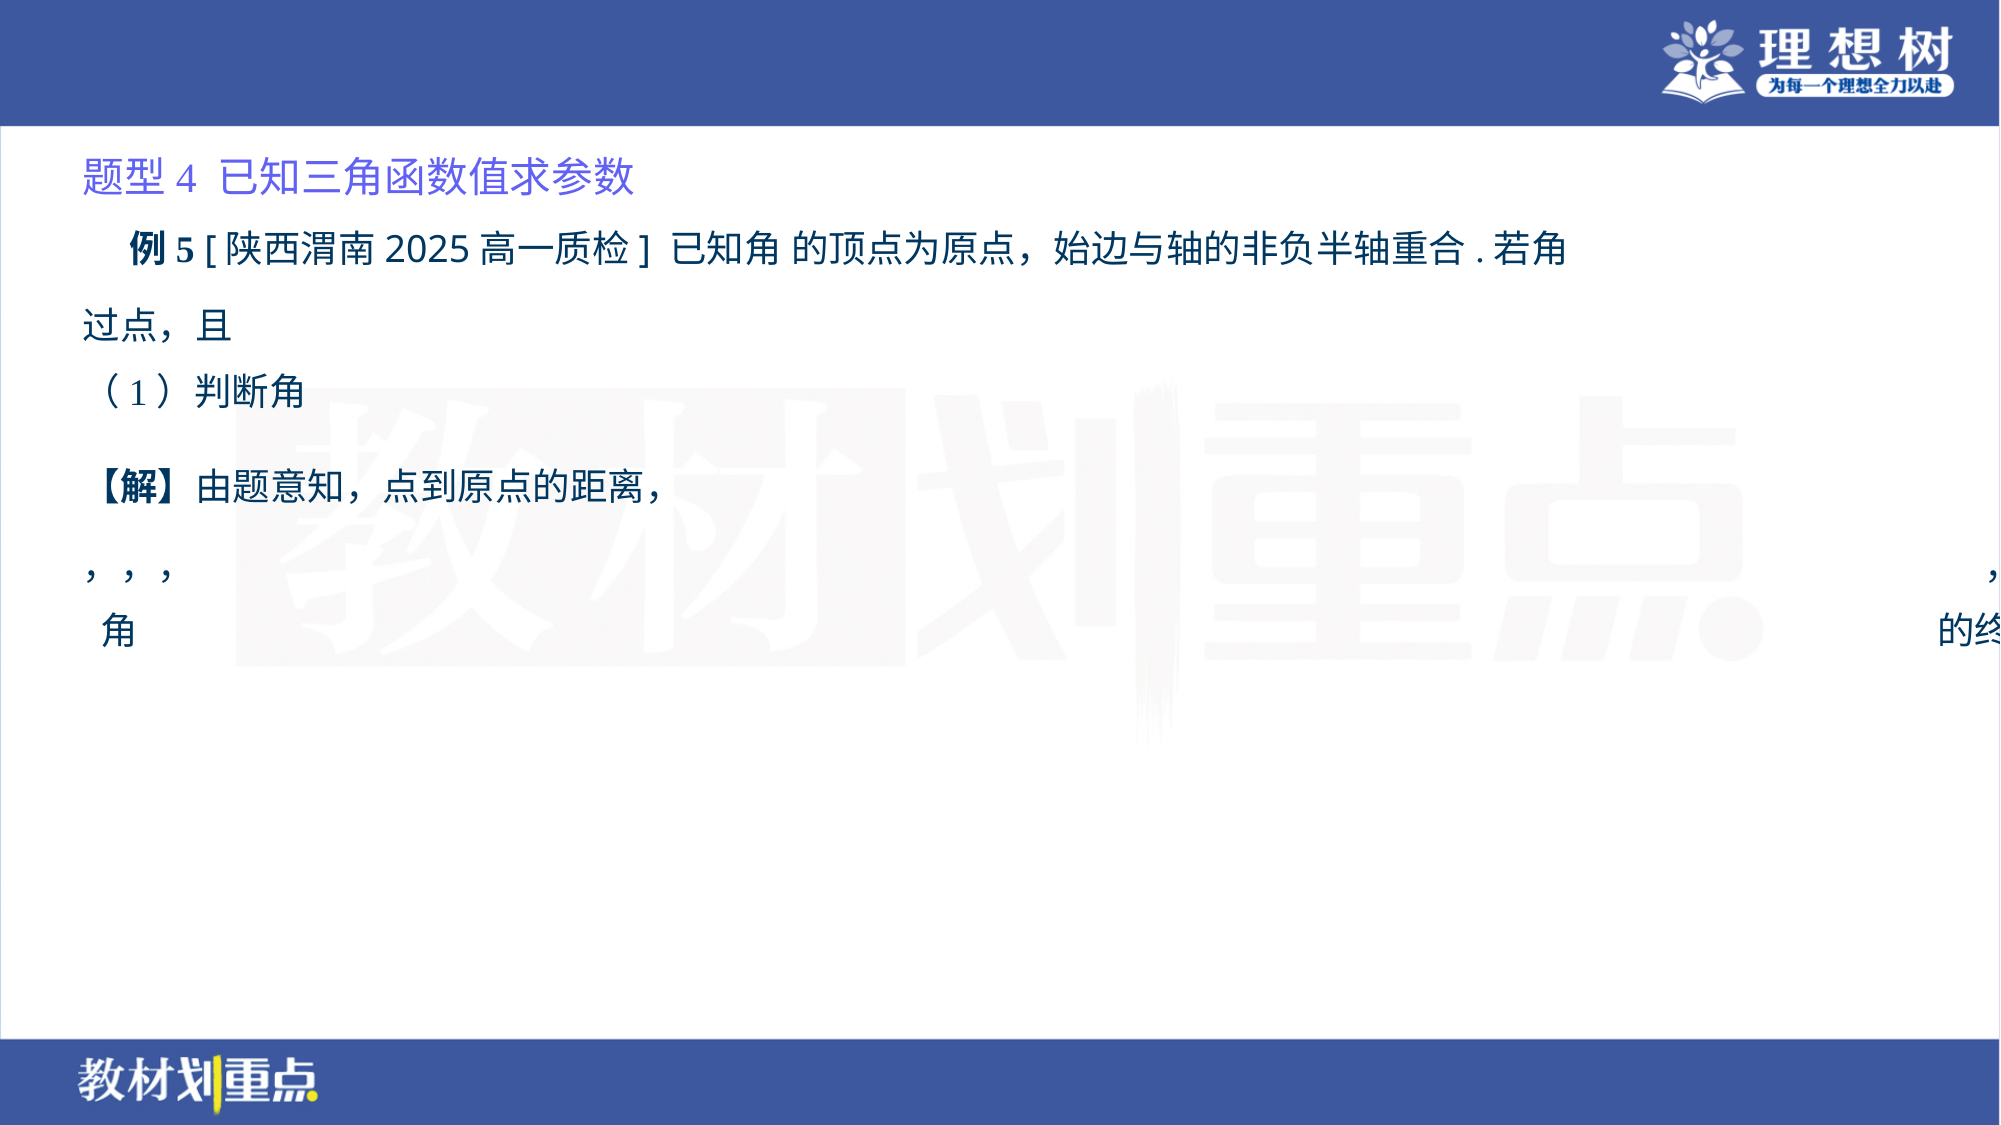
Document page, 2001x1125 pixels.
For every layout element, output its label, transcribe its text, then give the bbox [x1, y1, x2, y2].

text_box 题型4 已知三角函数值求参数 [82, 129, 1817, 264]
picture [0, 0, 2000, 1125]
